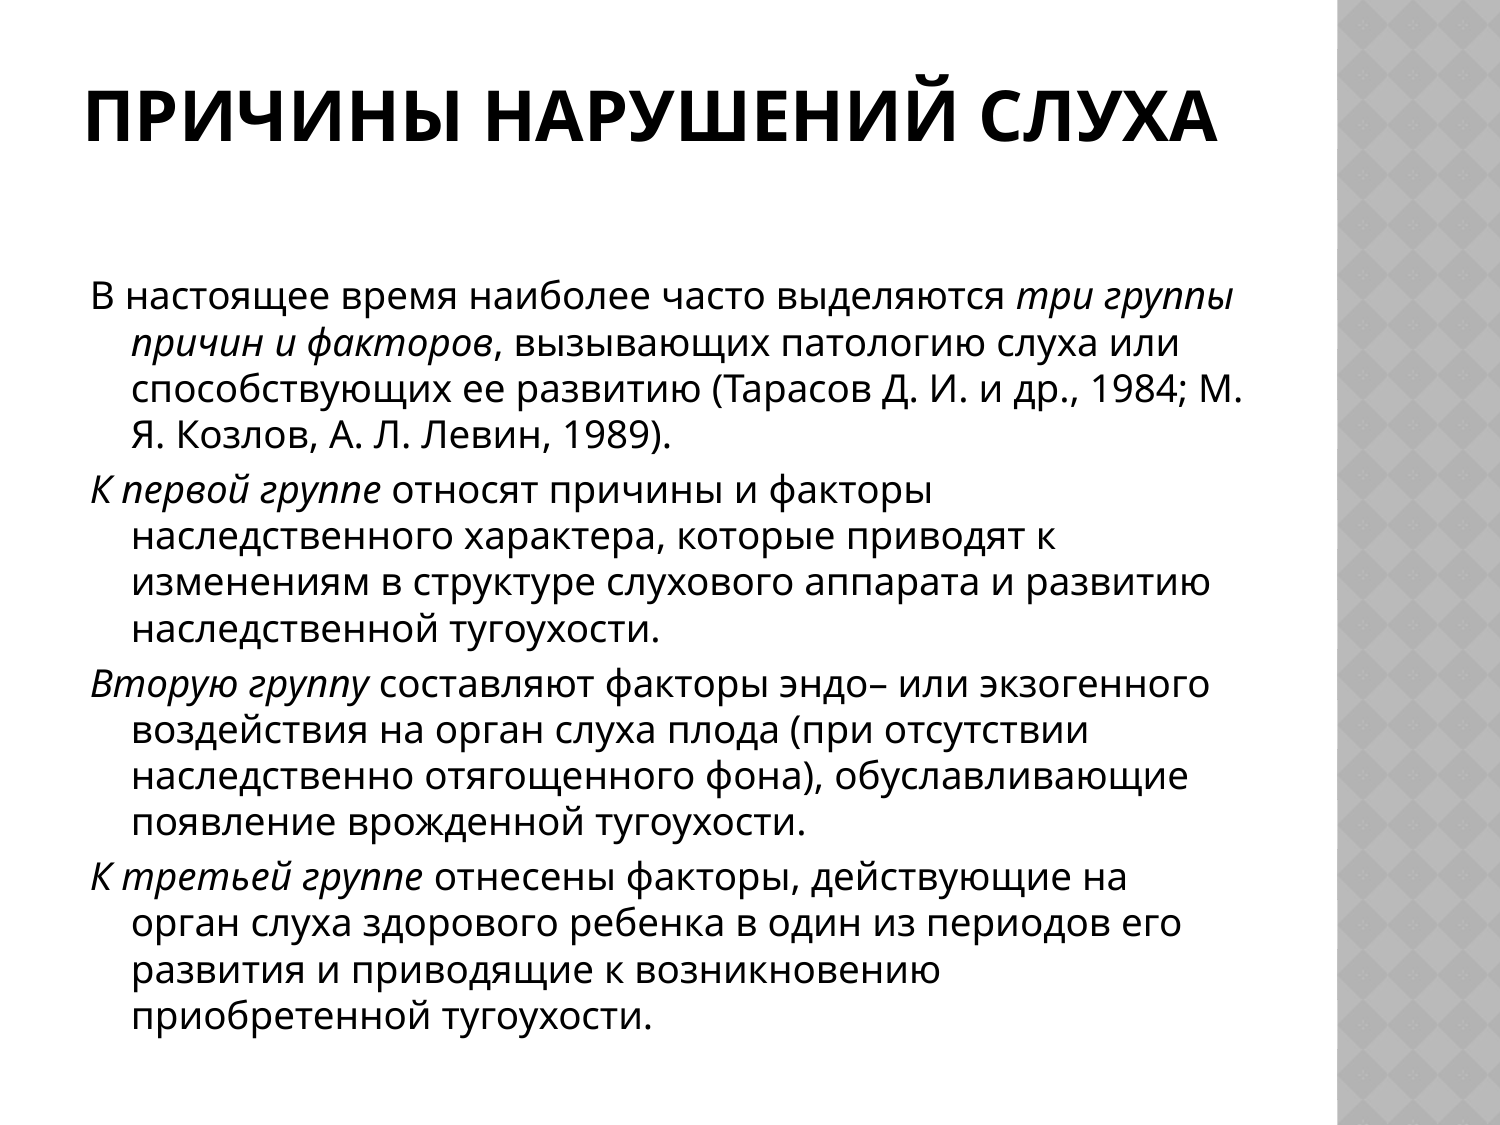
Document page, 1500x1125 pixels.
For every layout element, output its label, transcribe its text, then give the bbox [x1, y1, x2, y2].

title Причины нарушений слуха [75, 52, 1263, 240]
list В настоящее время наиболее часто выделяются три группы причин и факторов, вызывающих патологию слуха или способствующих ее развитию (Тарасов Д. И. и др., 1984; М. Я. Козлов, А. Л. Левин, 1989). К первой группе относят причины и факторы наследственного характера, которые приводят к изменениям в структуре слухового аппарата и развитию наследственной тугоухости. Вторую группу составляют факторы эндо– или экзогенного воздействия на орган слуха плода (при отсутствии наследственно отягощенного фона), обуславливающие появление врожденной тугоухости. К третьей группе отнесены факторы, действующие на орган слуха здорового ребенка в один из периодов его развития и приводящие к возникновению приобретенной тугоухости. [75, 264, 1263, 1059]
